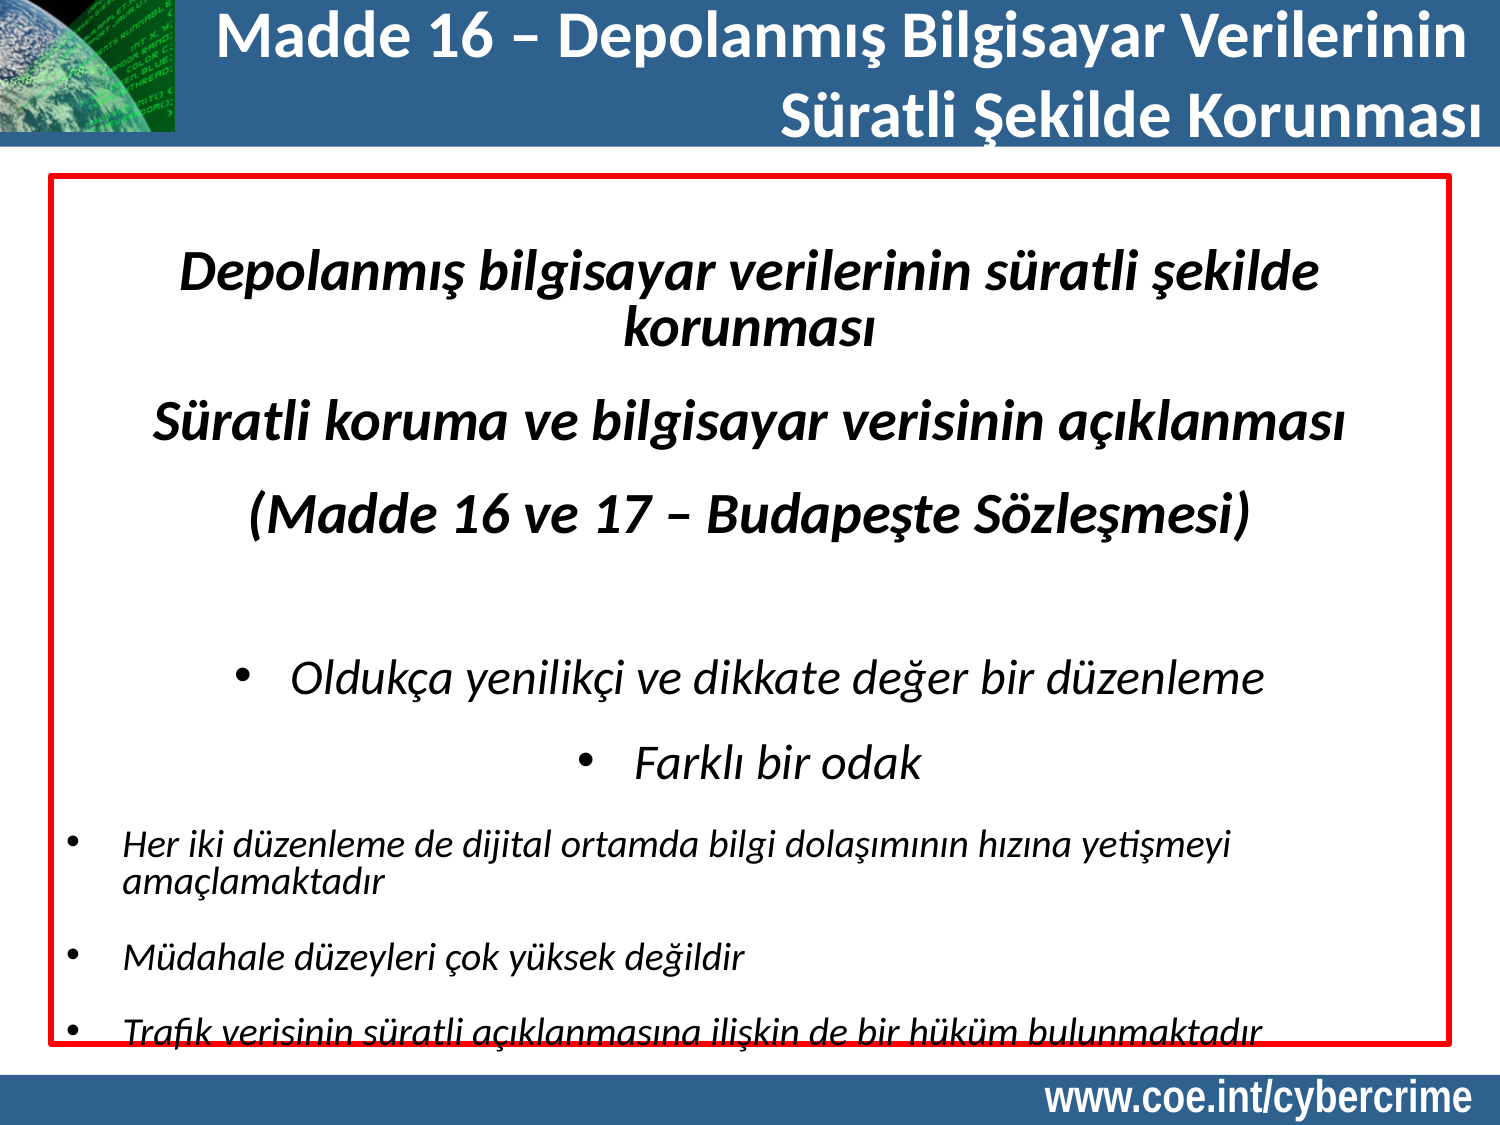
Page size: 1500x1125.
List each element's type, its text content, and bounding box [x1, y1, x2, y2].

text_box [0, 1073, 1030, 1125]
text_box Madde 16 – Depolanmış Bilgisayar Verilerinin Süratli Şekilde Korunması [0, 0, 1500, 149]
picture [0, 0, 175, 132]
text_box www.coe.int/cybercrime [1030, 1059, 1500, 1125]
text_box Depolanmış bilgisayar verilerinin süratli şekilde korunması Süratli koruma ve bilgisayar verisinin açıklanması (Madde 16 ve 17 – Budapeşte Sözleşmesi) Oldukça yenilikçi ve dikkate değer bir düzenleme Farklı bir odak Her iki düzenleme de dijital ortamda bilgi dolaşımının hızına yetişmeyi amaçlamaktadır Müdahale düzeyleri çok yüksek değildir Trafik verisinin süratli açıklanmasına ilişkin de bir hüküm bulunmaktadır [51, 175, 1449, 1045]
